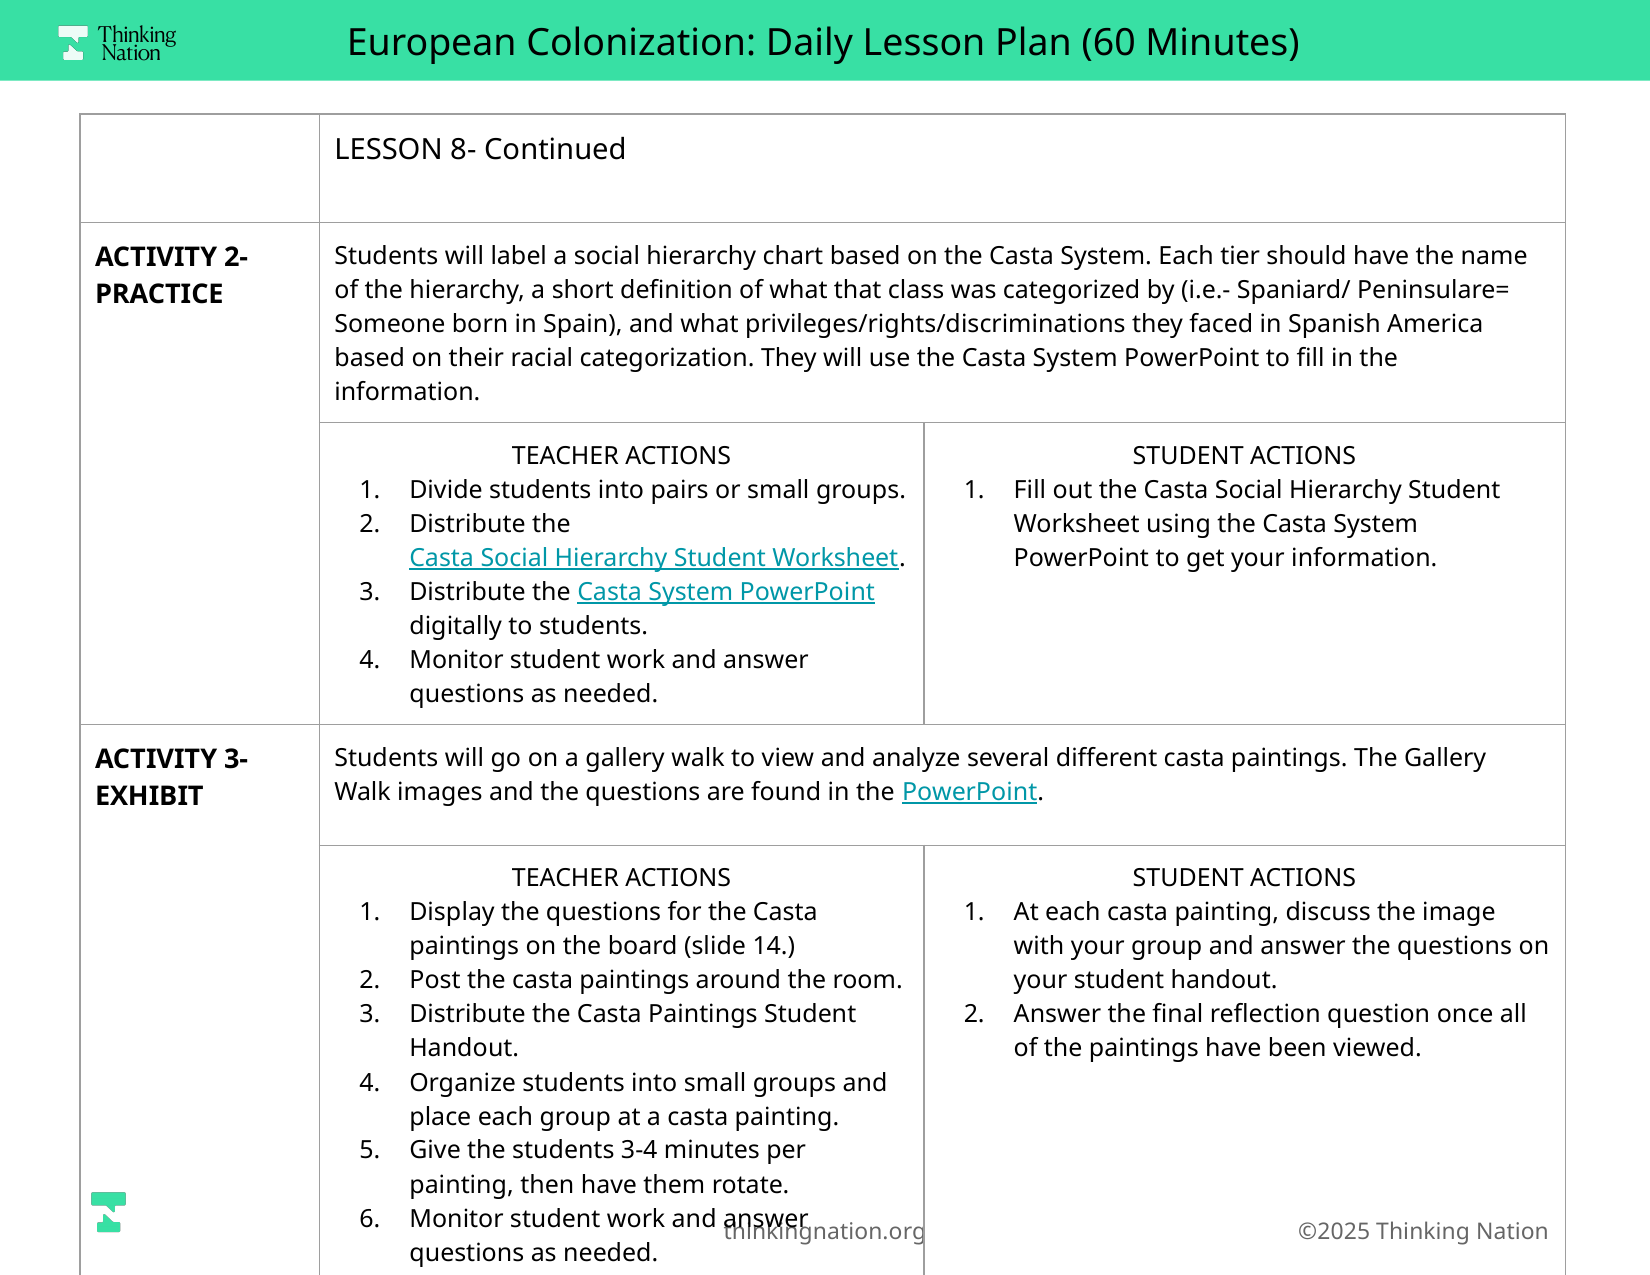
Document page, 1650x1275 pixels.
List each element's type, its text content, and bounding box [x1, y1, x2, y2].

table_header LESSON 8- Continued [320, 115, 1565, 222]
picture [80, 1184, 136, 1240]
table_cell STUDENT ACTIONS At each casta painting, discuss the image with your group and answer the questions on your student handout. Answer the final reflection question once all of the paintings have been viewed. [925, 846, 1565, 1275]
picture [45, 14, 180, 71]
table_cell Students will go on a gallery walk to view and analyze several different casta paintings. The Gallery Walk images and the questions are found in the PowerPoint. [320, 725, 1565, 845]
text_box European Colonization: Daily Lesson Plan (60 Minutes) [0, 0, 1650, 81]
table_cell ACTIVITY 3- EXHIBIT [81, 725, 319, 1275]
table_cell ACTIVITY 2- PRACTICE [81, 223, 319, 724]
table_header [81, 115, 319, 222]
table_cell Students will label a social hierarchy chart based on the Casta System. Each tier should have the name of the hierarchy, a short definition of what that class was categorized by (i.e.- Spaniard/ Peninsulare= Someone born in Spain), and what privileges/rights/discriminations they faced in Spanish America based on their racial categorization. They will use the Casta System PowerPoint to fill in the information. [320, 223, 1565, 422]
table_cell STUDENT ACTIONS Fill out the Casta Social Hierarchy Student Worksheet using the Casta System PowerPoint to get your information. [925, 423, 1565, 724]
table_cell TEACHER ACTIONS Divide students into pairs or small groups. Distribute the Casta Social Hierarchy Student Worksheet. Distribute the Casta System PowerPoint digitally to students. Monitor student work and answer questions as needed. [320, 423, 923, 724]
table_cell TEACHER ACTIONS Display the questions for the Casta paintings on the board (slide 14.) Post the casta paintings around the room. Distribute the Casta Paintings Student Handout. Organize students into small groups and place each group at a casta painting. Give the students 3-4 minutes per painting, then have them rotate. Monitor student work and answer questions as needed. Once students have seen all the paintings, post the final reflection question on the board. [320, 846, 923, 1275]
